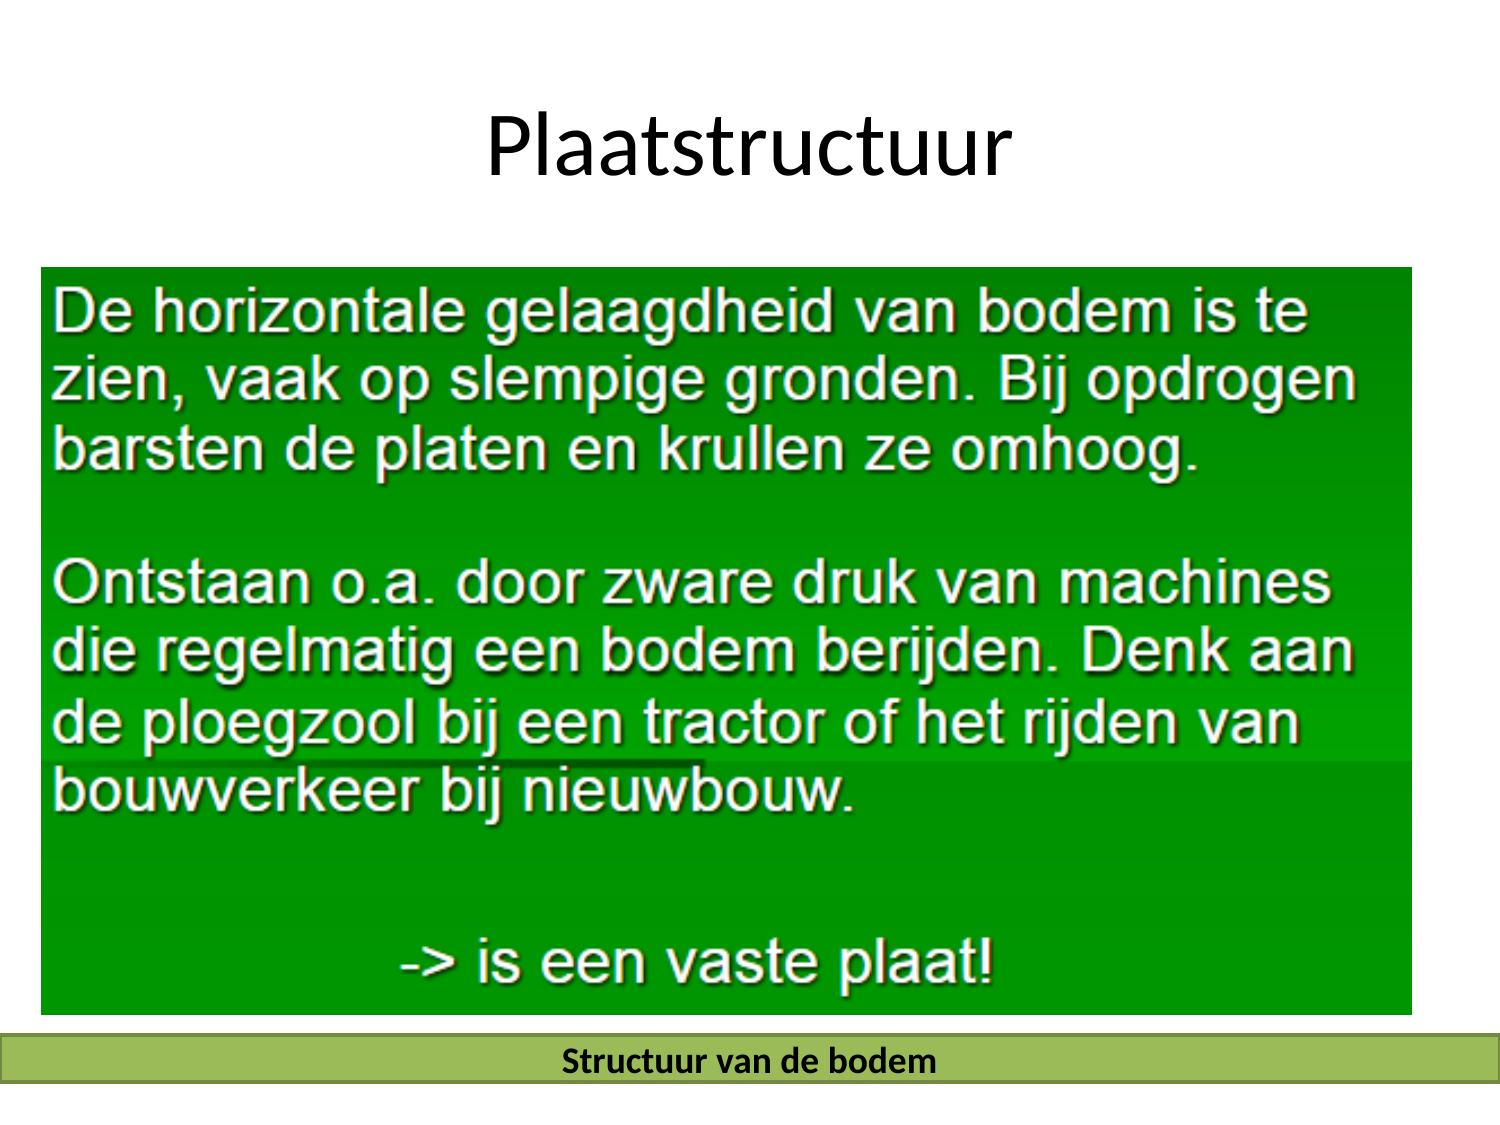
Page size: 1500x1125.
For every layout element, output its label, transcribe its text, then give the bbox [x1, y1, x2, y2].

picture [41, 266, 1412, 1015]
text_box Structuur van de bodem [0, 1033, 1500, 1084]
title Plaatstructuur [75, 45, 1425, 233]
